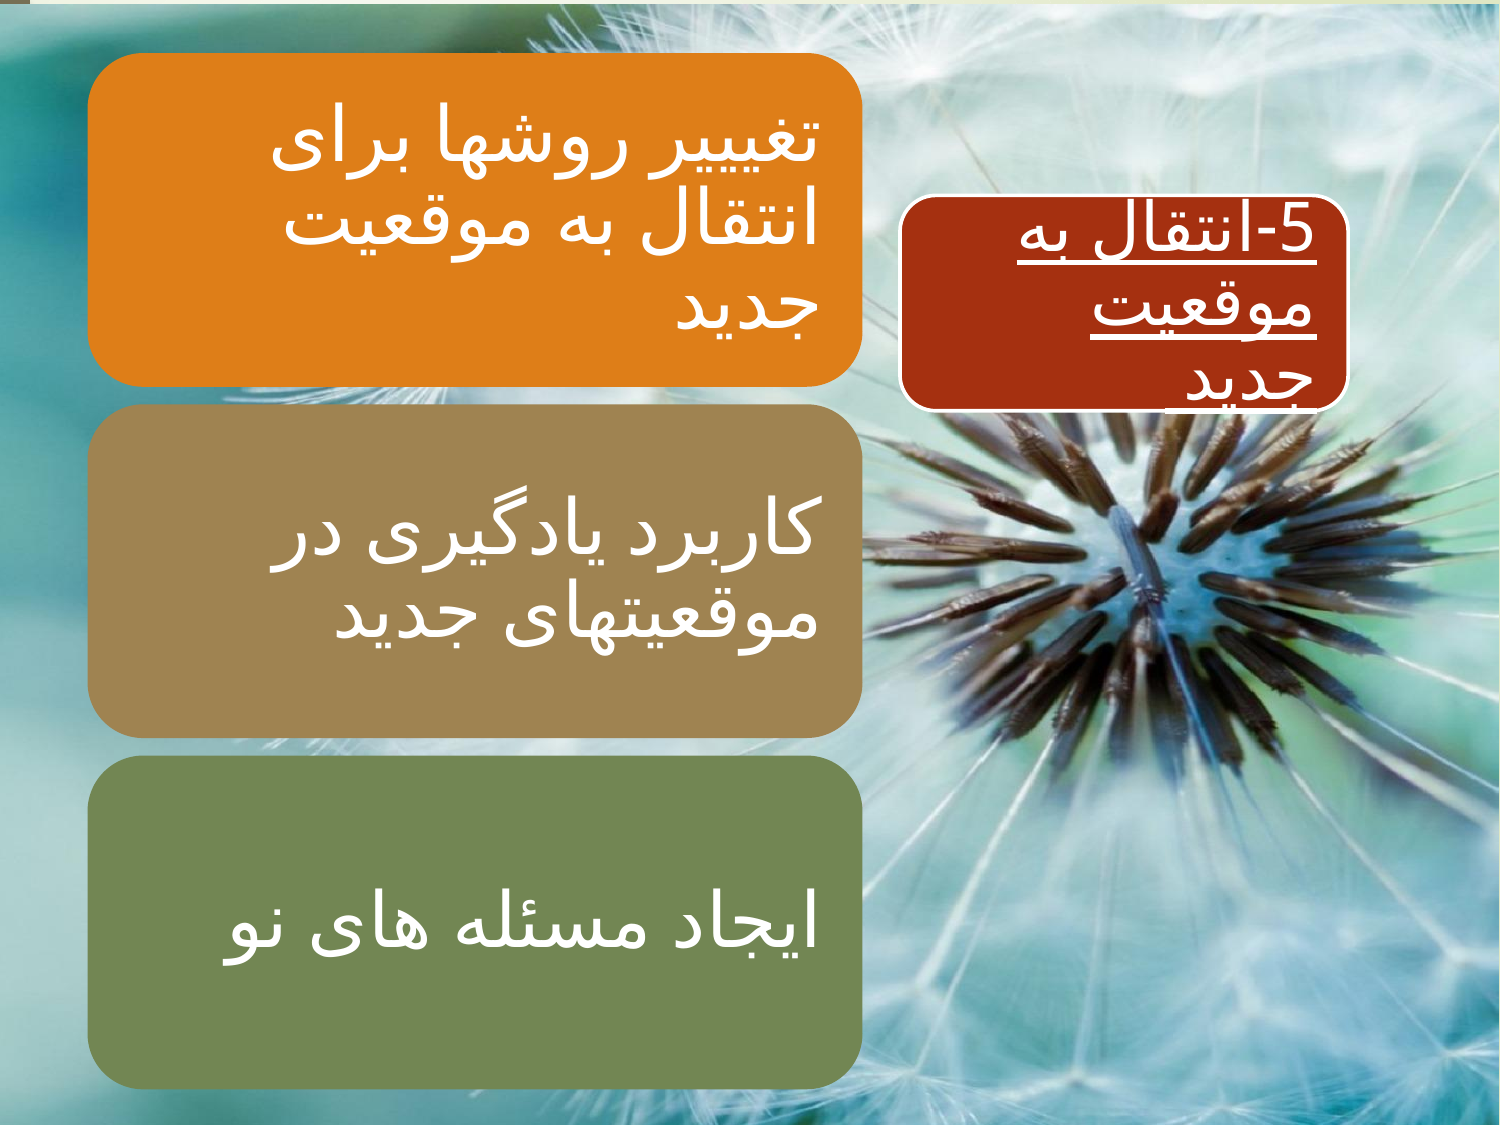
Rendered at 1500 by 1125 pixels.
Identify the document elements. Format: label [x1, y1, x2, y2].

text_box [899, 149, 1349, 457]
list [87, 49, 863, 1093]
picture [0, 4, 1499, 1125]
